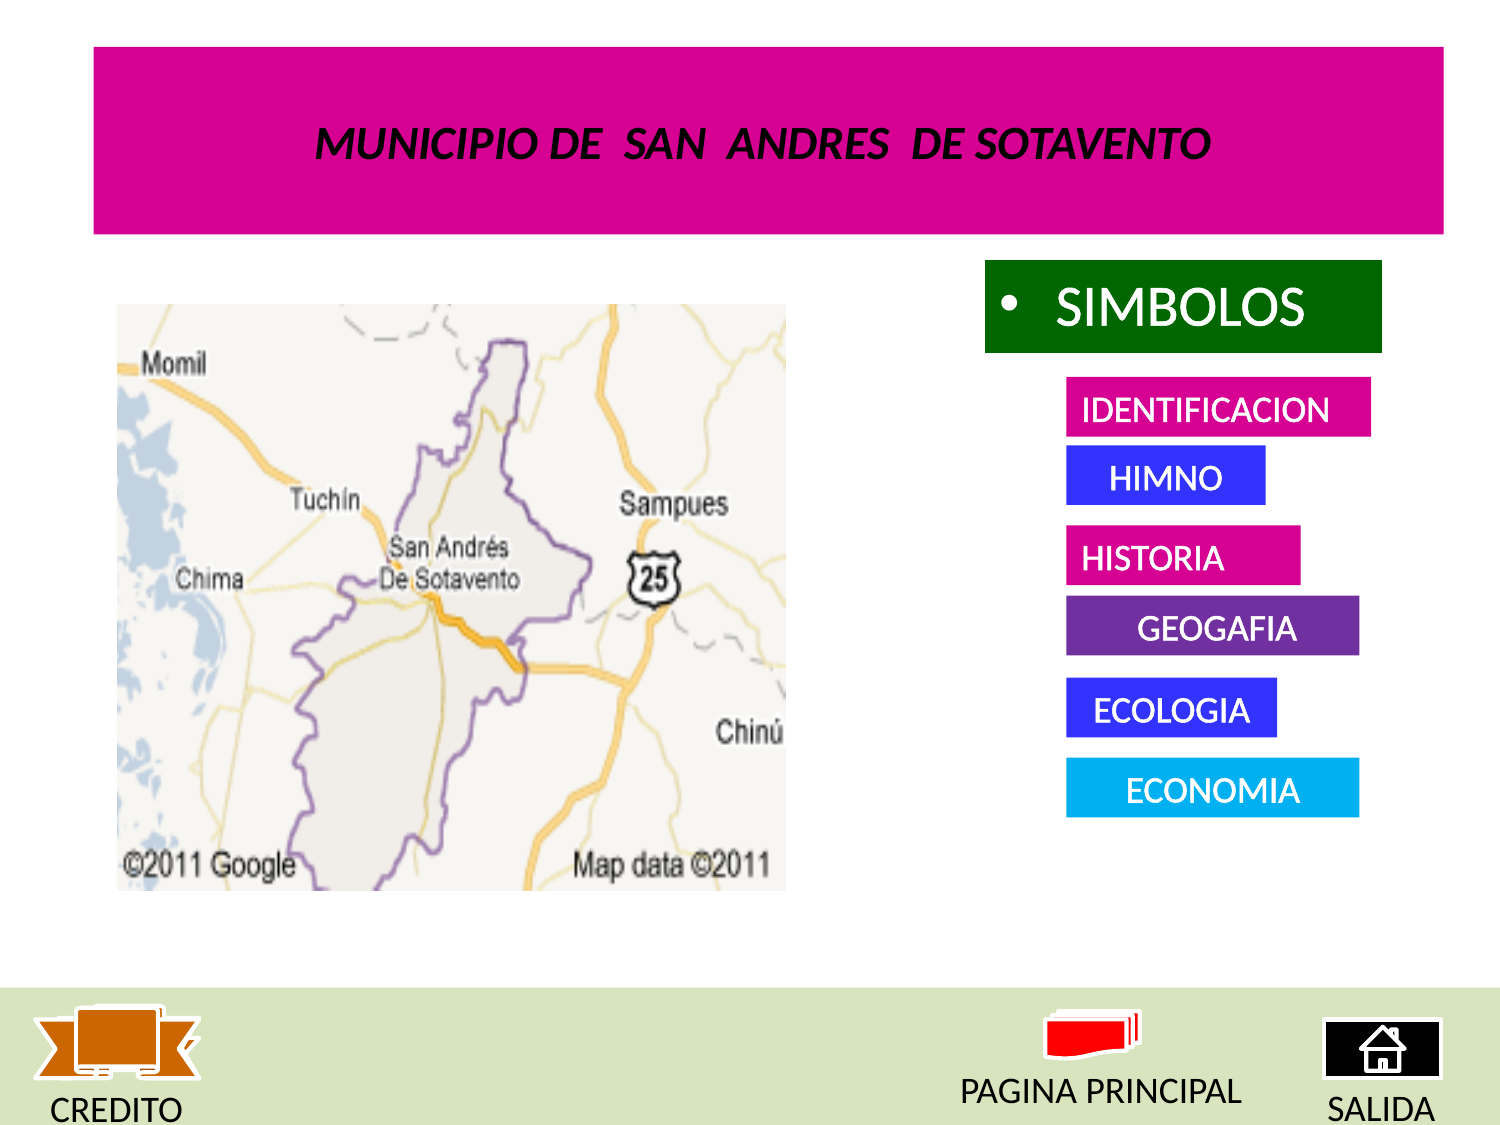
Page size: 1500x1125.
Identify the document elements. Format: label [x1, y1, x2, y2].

title [93, 46, 1444, 235]
text_box [0, 986, 1500, 1125]
picture [116, 304, 786, 891]
text_box [984, 259, 1383, 354]
text_box [1066, 525, 1301, 586]
text_box [1066, 445, 1266, 505]
text_box [1066, 595, 1360, 656]
text_box [1066, 757, 1360, 818]
text_box [1066, 376, 1372, 437]
text_box [1066, 677, 1278, 738]
